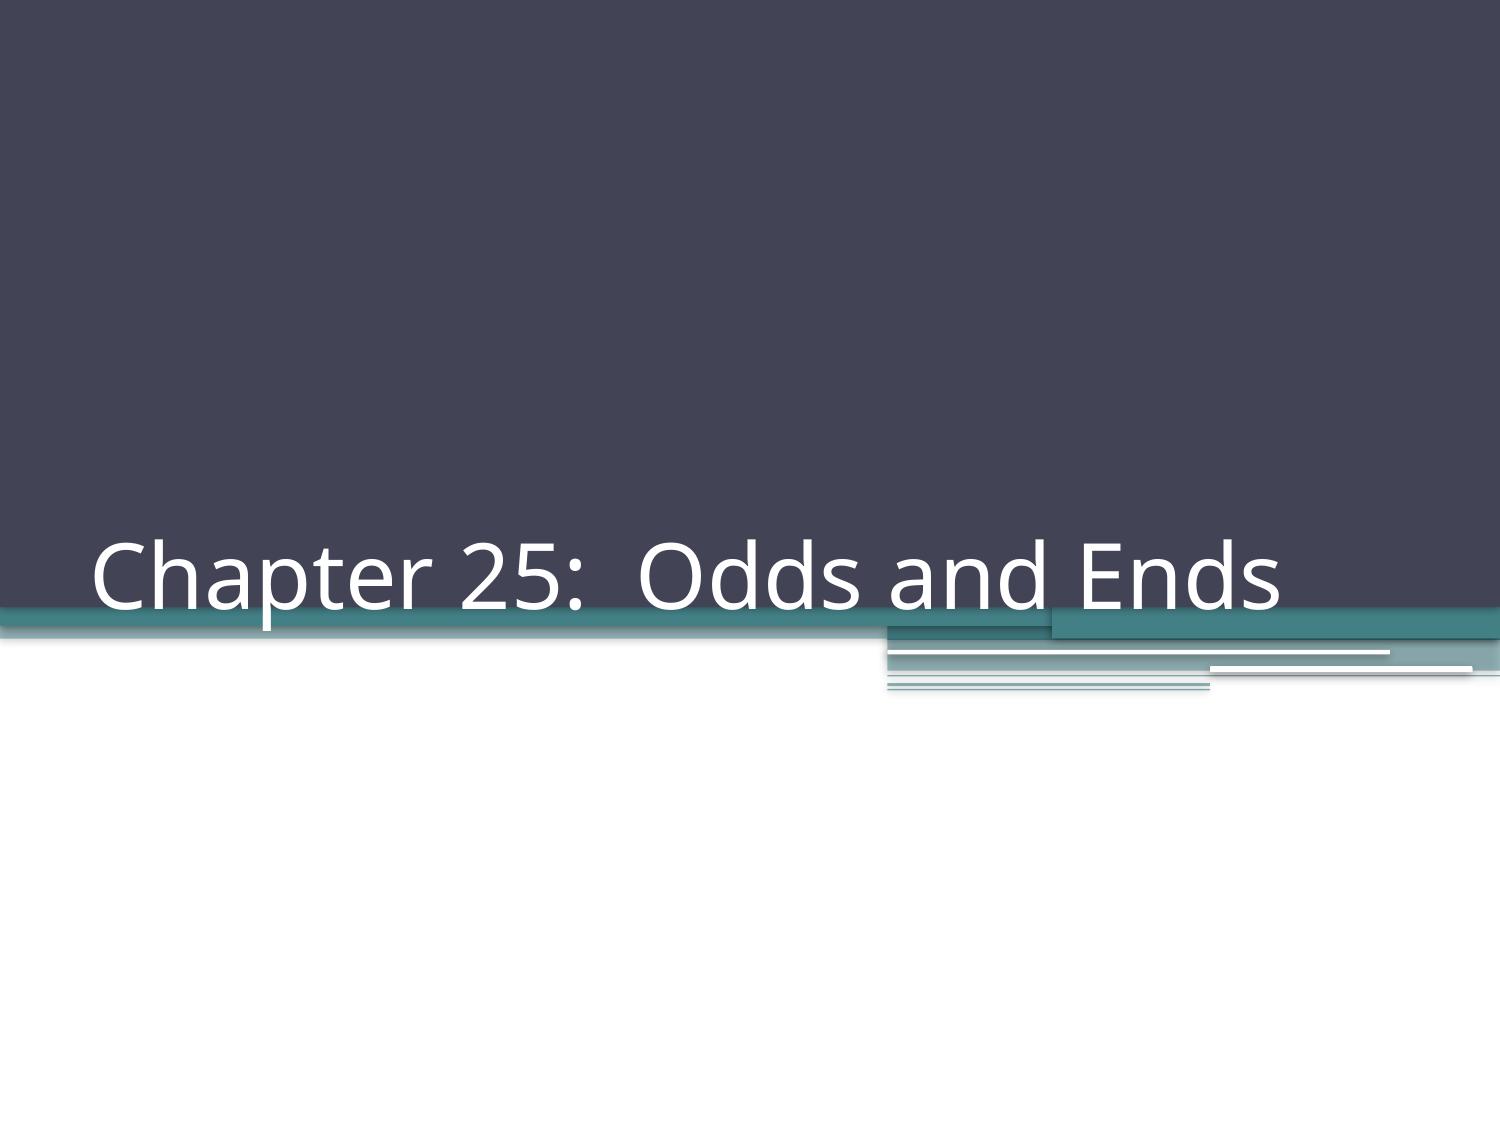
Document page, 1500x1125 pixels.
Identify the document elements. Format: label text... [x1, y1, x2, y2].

title Chapter 25: Odds and Ends [75, 394, 1463, 636]
